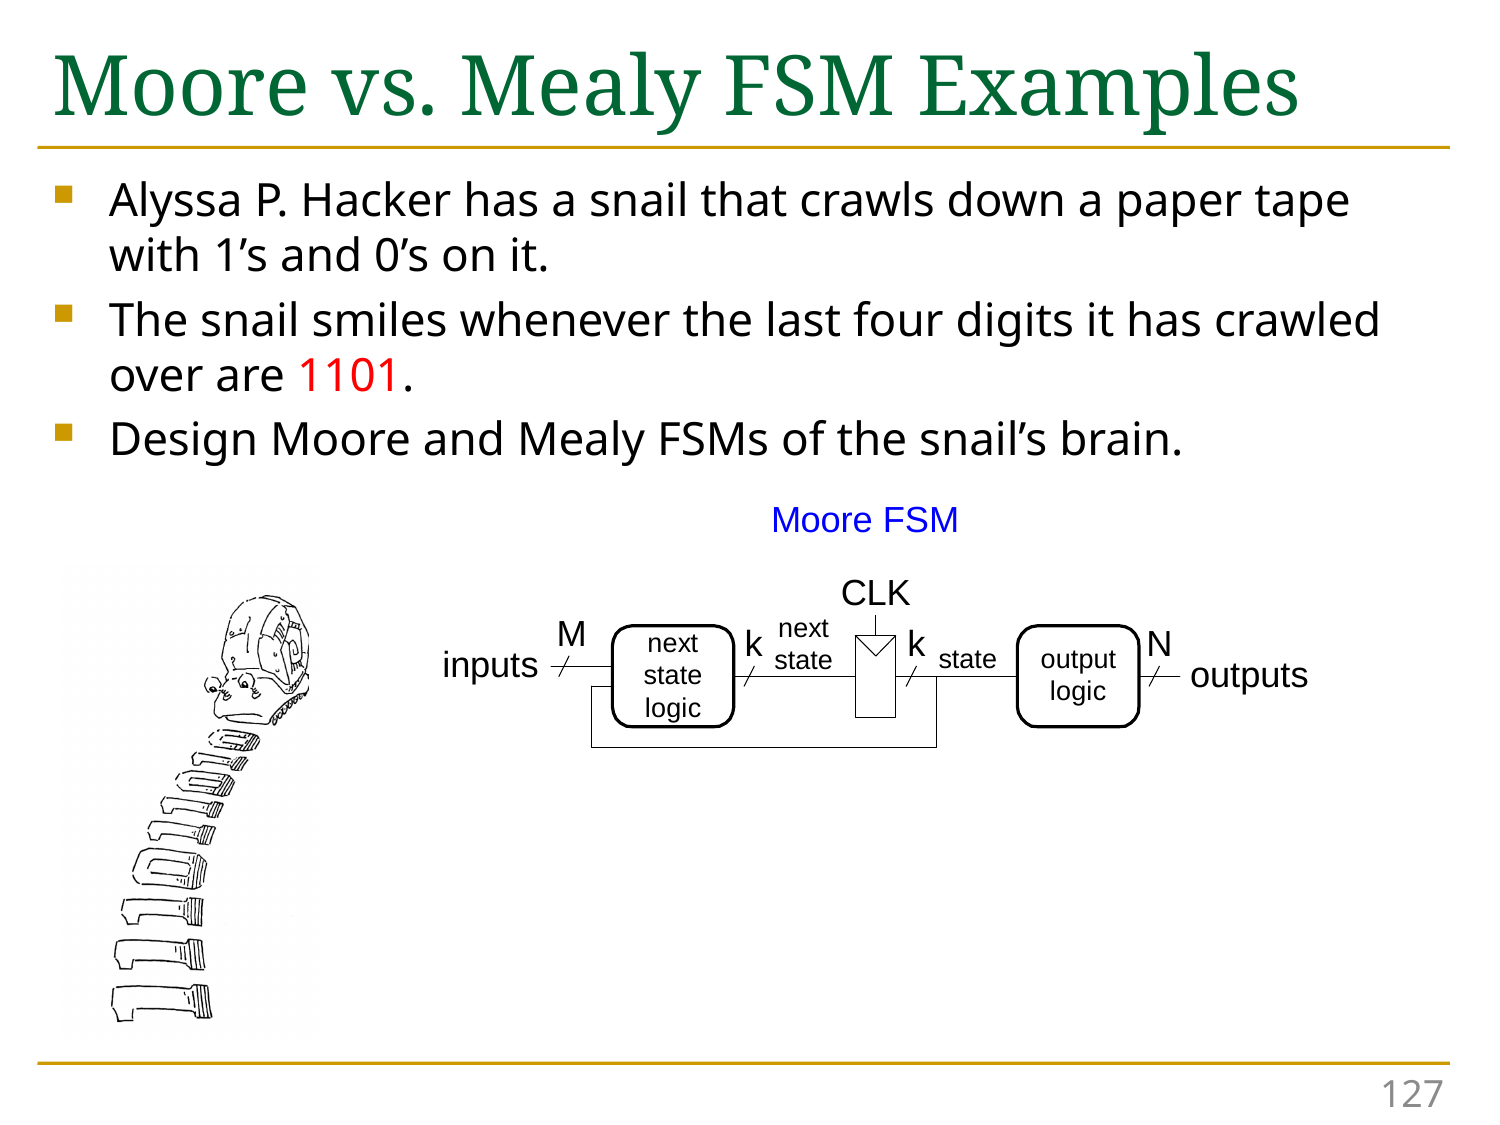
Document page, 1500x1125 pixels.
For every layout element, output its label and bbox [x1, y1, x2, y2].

list [37, 163, 1450, 1016]
text_box [381, 475, 1338, 1050]
title [37, 24, 1450, 163]
slide_number [1121, 1066, 1460, 1125]
picture [58, 563, 321, 1041]
